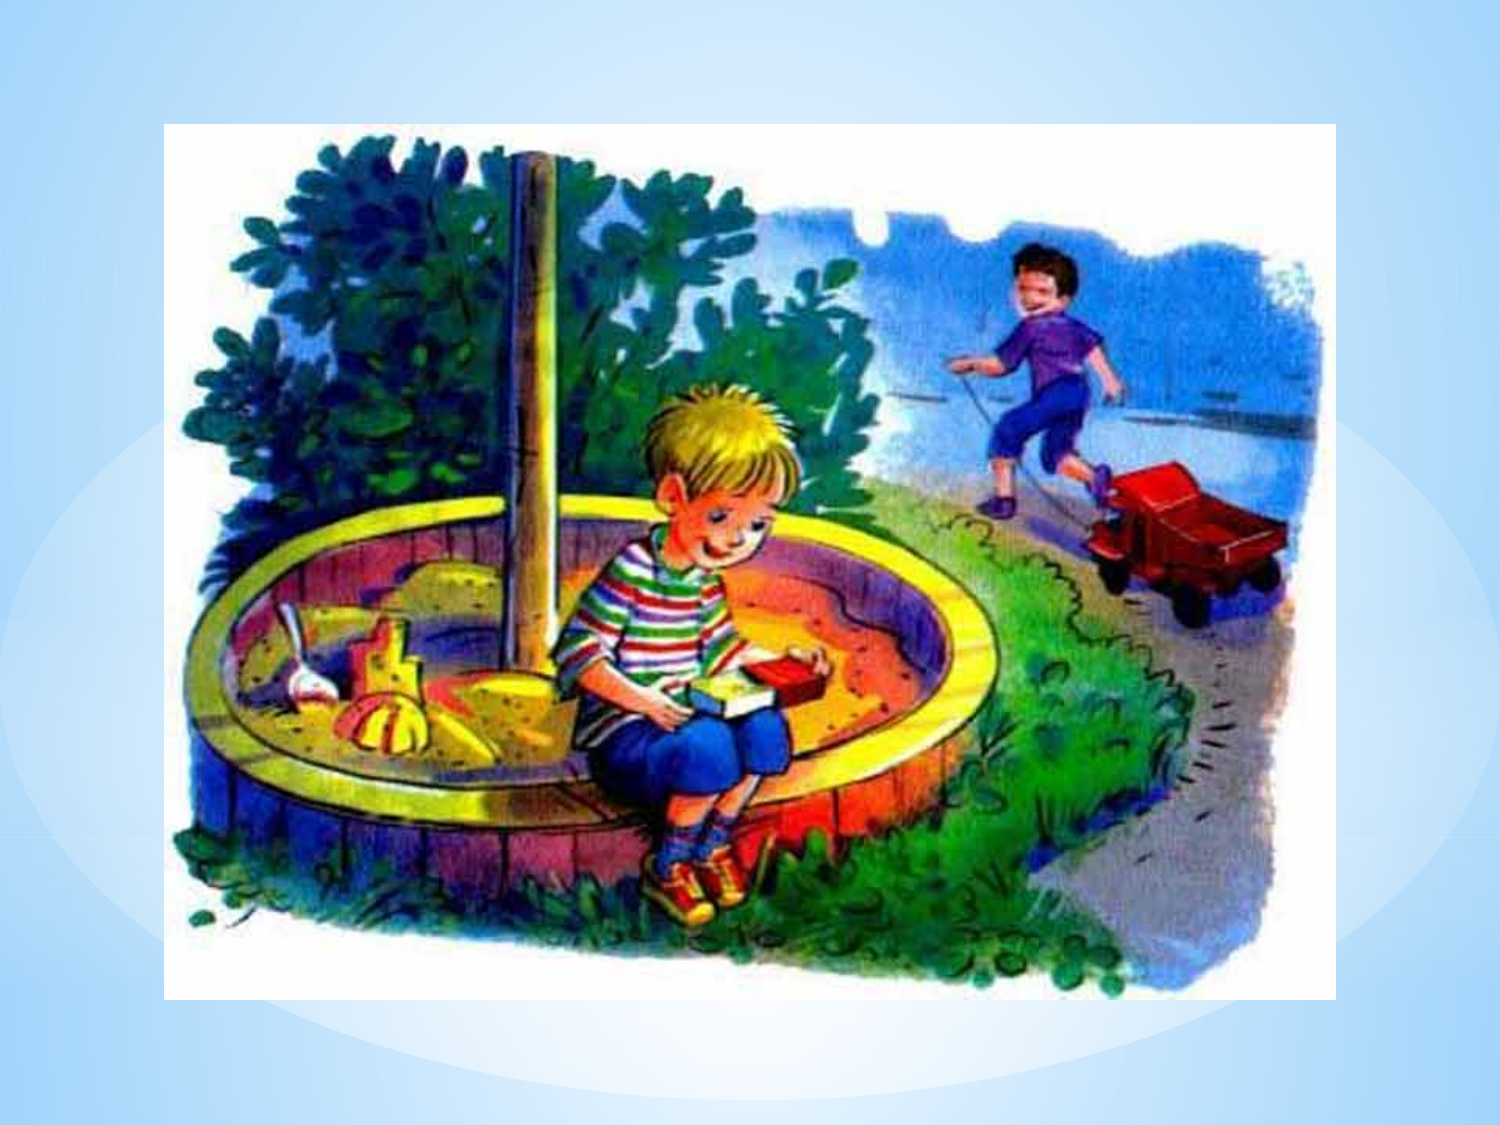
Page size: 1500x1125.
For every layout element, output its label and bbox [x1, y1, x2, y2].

picture [163, 124, 1337, 1001]
